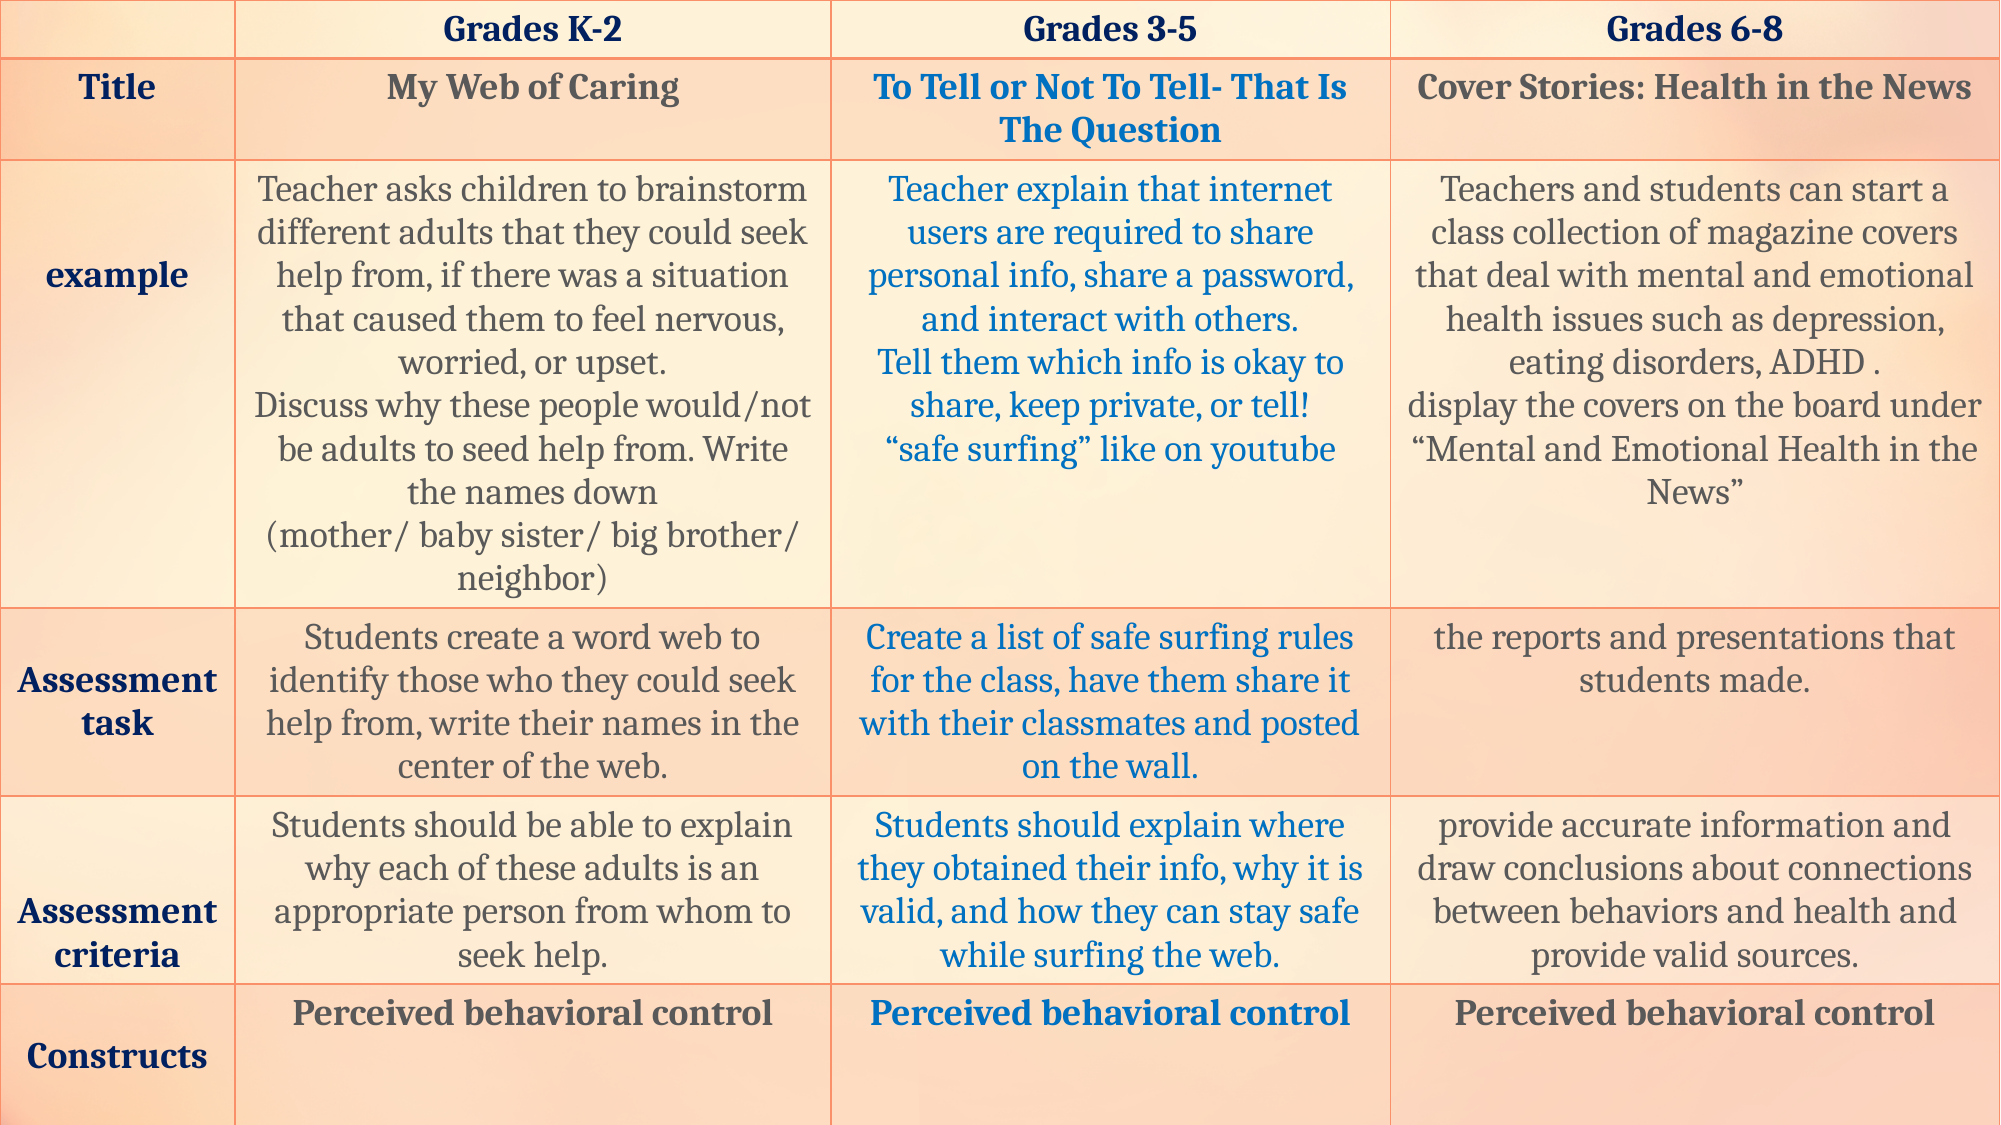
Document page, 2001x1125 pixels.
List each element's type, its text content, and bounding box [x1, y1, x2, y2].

table_cell Cover Stories: Health in the News [1391, 60, 1999, 159]
table_cell Teachers and students can start a class collection of magazine covers that deal with mental and emotional health issues such as depression, eating disorders, ADHD . display the covers on the board under “Mental and Emotional Health in the News” [1391, 161, 1999, 607]
table_header [1, 1, 234, 57]
table_cell the reports and presentations that students made. [1391, 609, 1999, 795]
table_cell provide accurate information and draw conclusions about connections between behaviors and health and provide valid sources. [1391, 797, 1999, 983]
table_cell My Web of Caring [236, 60, 830, 159]
table_cell Create a list of safe surfing rules for the class, have them share it with their classmates and posted on the wall. [832, 609, 1390, 795]
table_cell Teacher explain that internet users are required to share personal info, share a password, and interact with others. Tell them which info is okay to share, keep private, or tell! “safe surfing” like on youtube [832, 161, 1390, 607]
table_cell Students should explain where they obtained their info, why it is valid, and how they can stay safe while surfing the web. [832, 797, 1390, 983]
table_cell Title [1, 60, 234, 159]
table_cell Students should be able to explain why each of these adults is an appropriate person from whom to seek help. [236, 797, 830, 983]
table_cell Students create a word web to identify those who they could seek help from, write their names in the center of the web. [236, 609, 830, 795]
table_header Grades 6-8 [1391, 1, 1999, 57]
table_cell example [1, 161, 234, 607]
table_cell Assessment criteria [1, 797, 234, 983]
table_cell Teacher asks children to brainstorm different adults that they could seek help from, if there was a situation that caused them to feel nervous, worried, or upset. Discuss why these people would/not be adults to seed help from. Write the names down (mother/ baby sister/ big brother/ neighbor) [236, 161, 830, 607]
table_cell Perceived behavioral control [1391, 985, 1999, 1125]
table_header Grades 3-5 [832, 1, 1390, 57]
table_cell To Tell or Not To Tell- That Is The Question [832, 60, 1390, 159]
table_cell Assessment task [1, 609, 234, 795]
table_cell Constructs [1, 985, 234, 1125]
table_header Grades K-2 [236, 1, 830, 57]
table_cell Perceived behavioral control [236, 985, 830, 1125]
table_cell Perceived behavioral control [832, 985, 1390, 1125]
